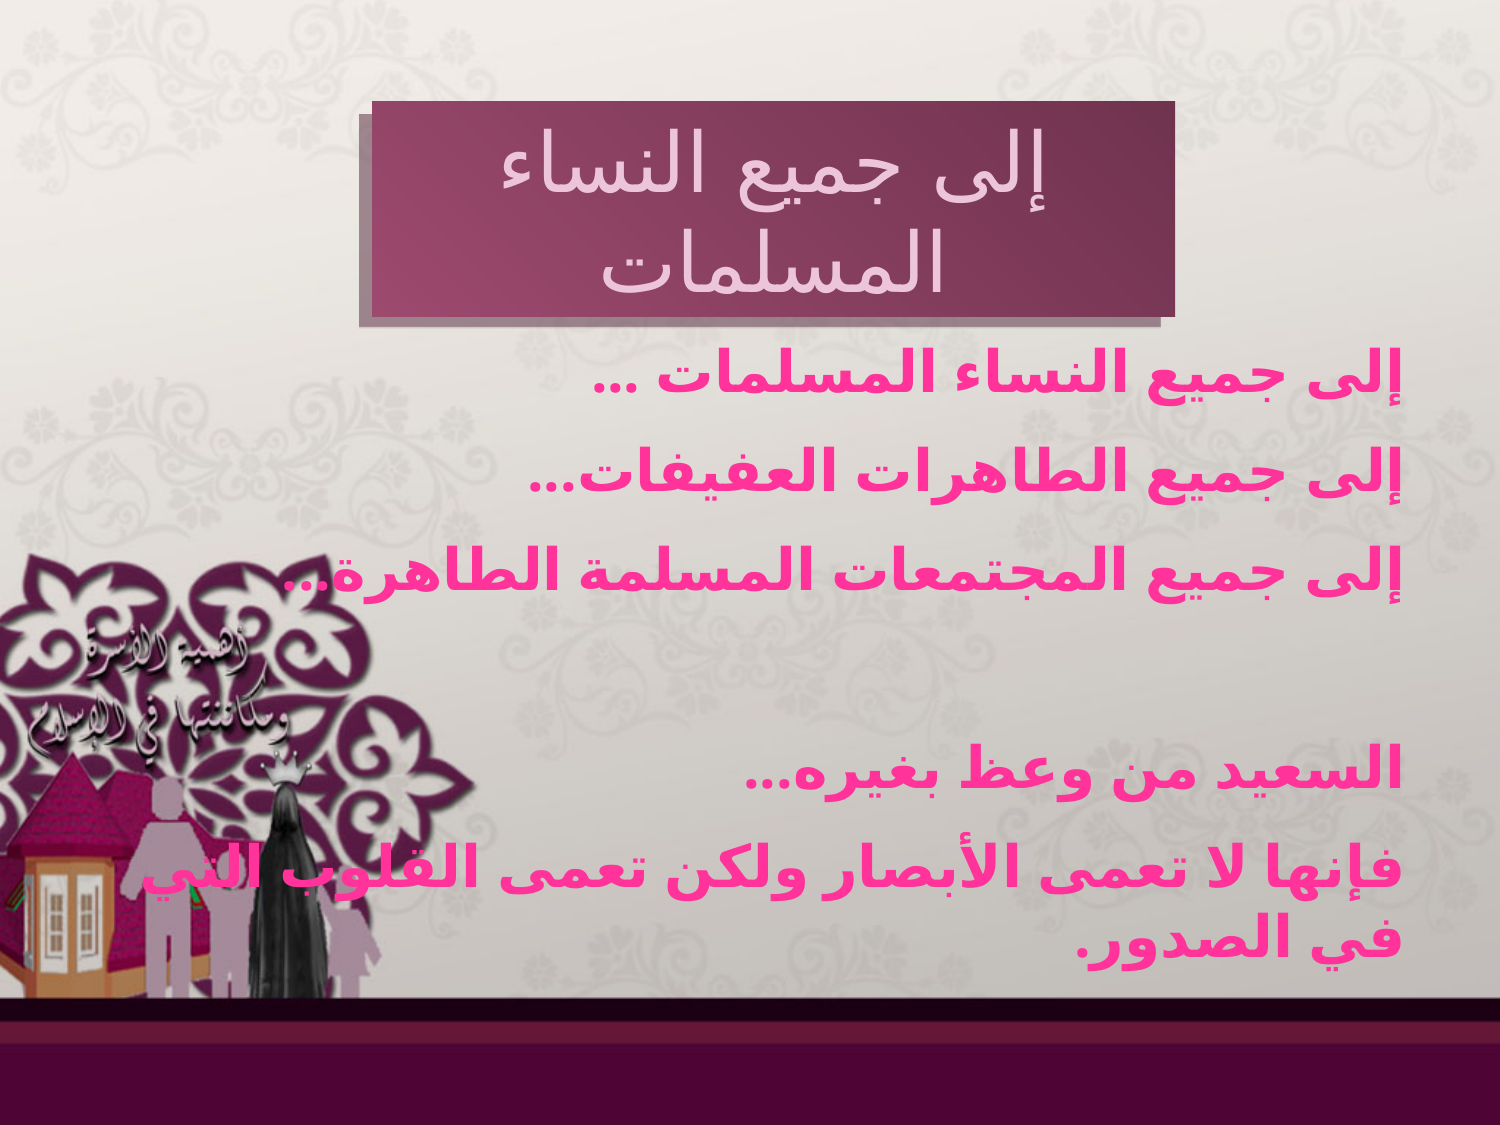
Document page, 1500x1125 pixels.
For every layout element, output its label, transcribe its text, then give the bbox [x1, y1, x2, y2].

picture [0, 0, 1500, 1125]
text_box إلى جميع النساء المسلمات [372, 101, 1176, 317]
text_box إلى جميع النساء المسلمات ... إلى جميع الطاهرات العفيفات... إلى جميع المجتمعات المسلمة الطاهرة... السعيد من وعظ بغيره... فإنها لا تعمى الأبصار ولكن تعمى القلوب التي في الصدور. [76, 326, 1421, 977]
